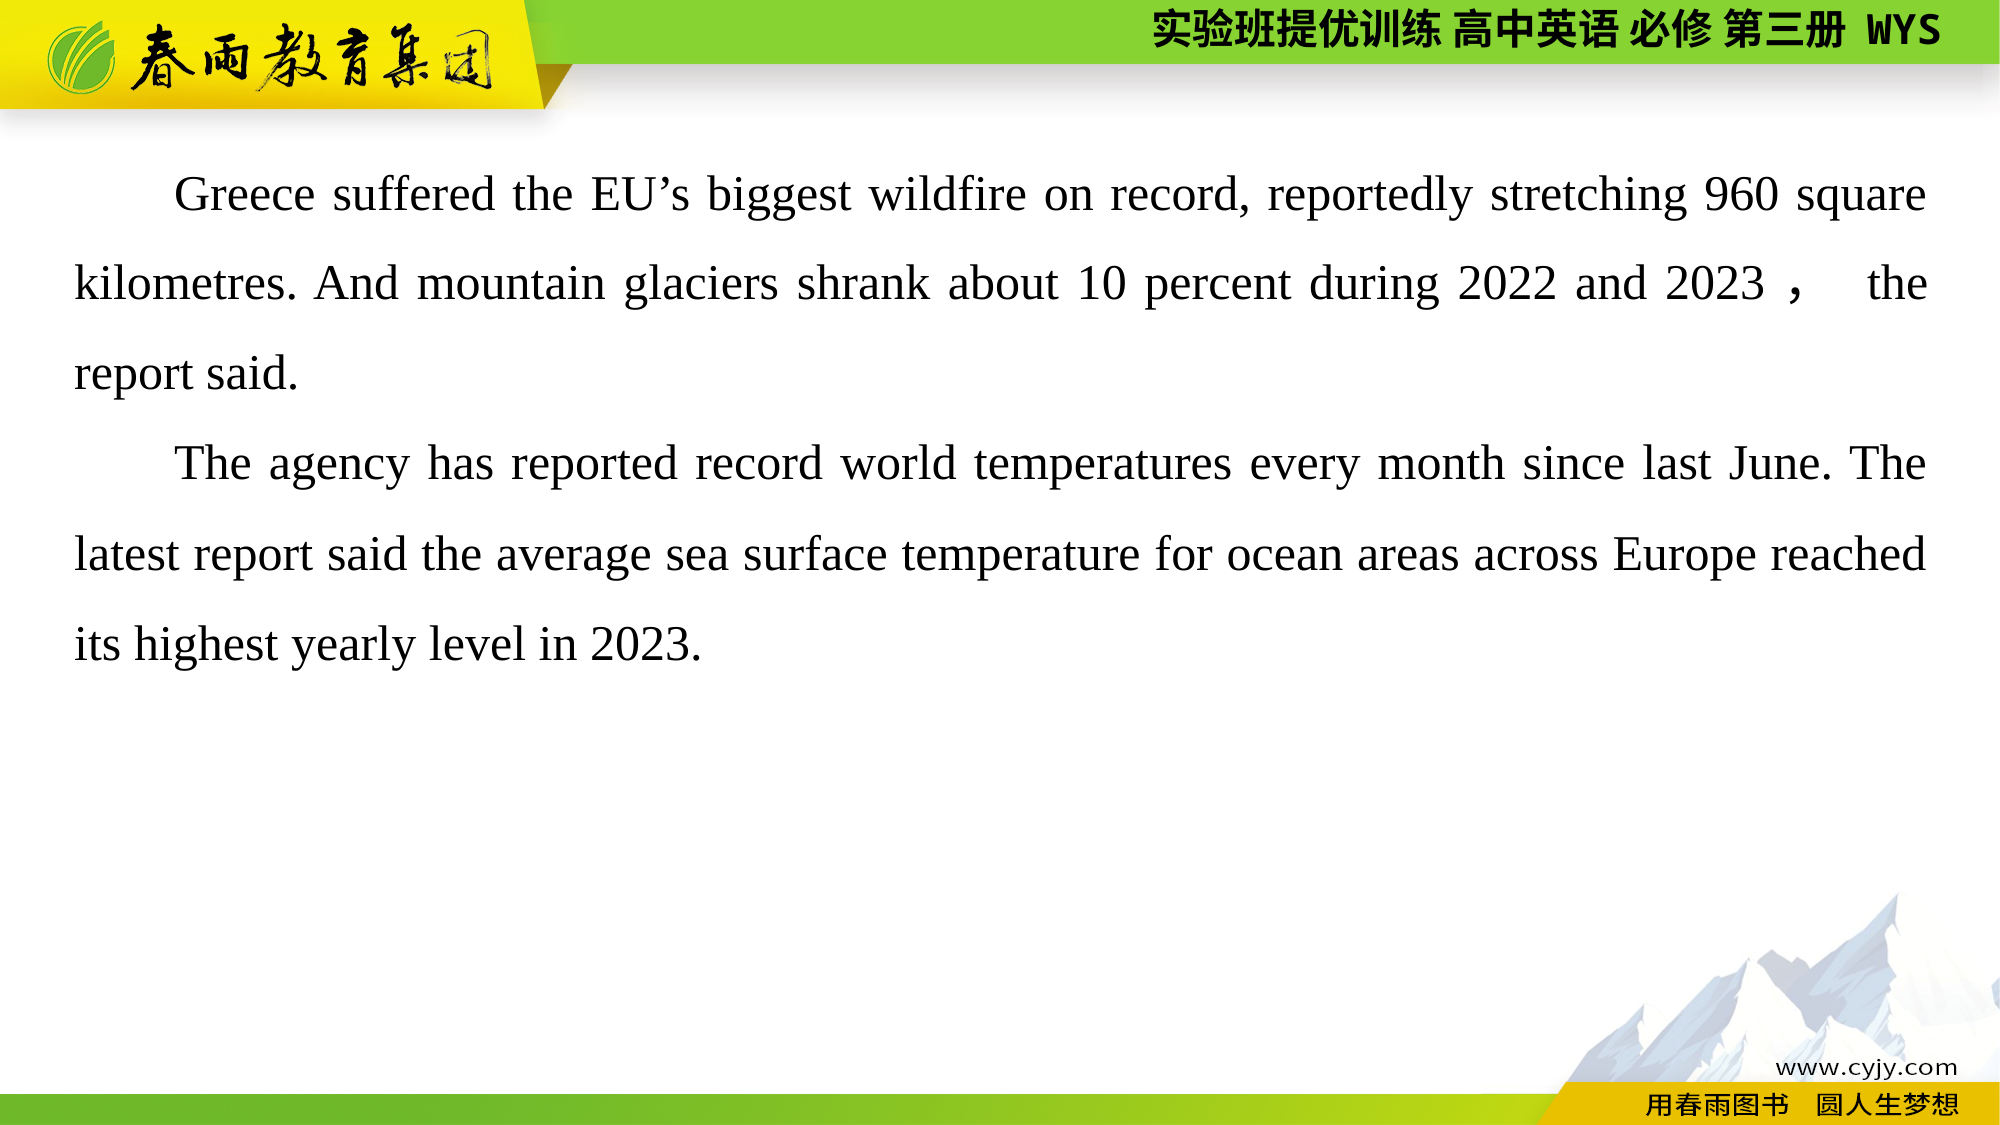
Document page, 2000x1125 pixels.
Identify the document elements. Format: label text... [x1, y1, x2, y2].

list Greece suffered the EU’s biggest wildfire on record, reportedly stretching 960 square kilometres. And mountain glaciers shrank about 10 percent during 2022 and 2023， the report said. The agency has reported record world temperatures every month since last June. The latest report said the average sea surface temperature for ocean areas across Europe reached its highest yearly level in 2023. [59, 122, 1944, 672]
picture [0, 0, 2000, 1125]
